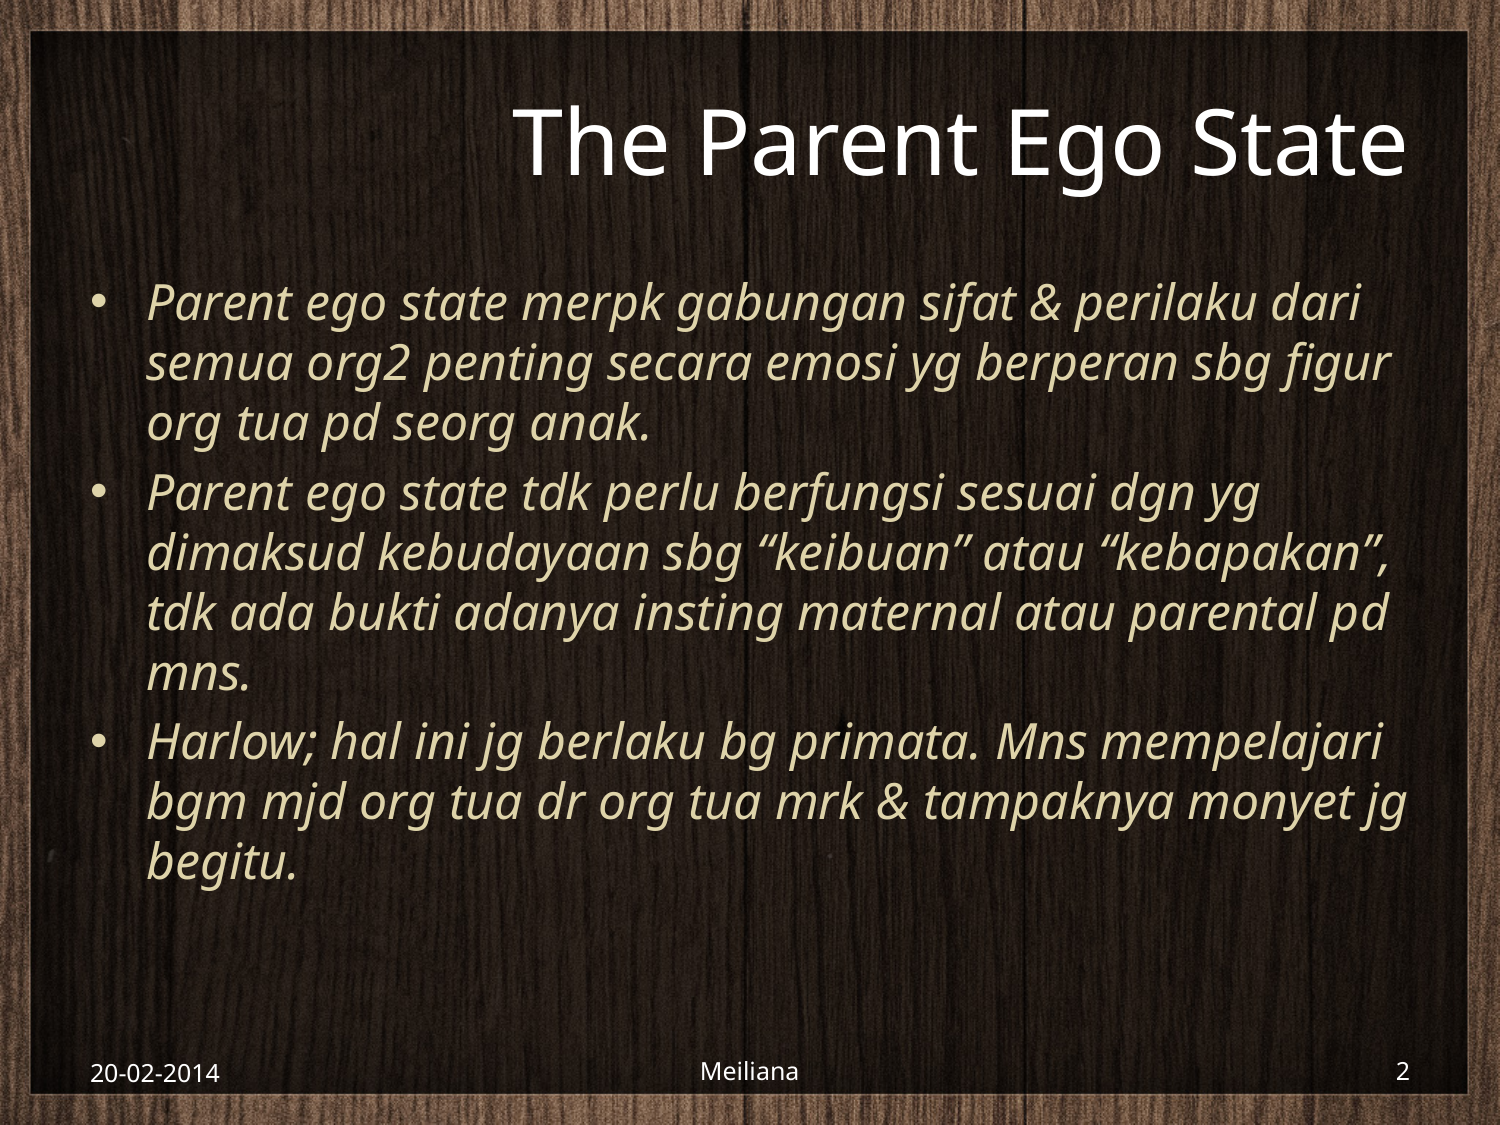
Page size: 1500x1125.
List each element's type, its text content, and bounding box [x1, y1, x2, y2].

slide_number 2 [1074, 1042, 1425, 1103]
list Parent ego state merpk gabungan sifat & perilaku dari semua org2 penting secara emosi yg berperan sbg figur org tua pd seorg anak. Parent ego state tdk perlu berfungsi sesuai dgn yg dimaksud kebudayaan sbg “keibuan” atau “kebapakan”, tdk ada bukti adanya insting maternal atau parental pd mns. Harlow; hal ini jg berlaku bg primata. Mns mempelajari bgm mjd org tua dr org tua mrk & tampaknya monyet jg begitu. [75, 262, 1425, 1005]
title The Parent Ego State [75, 45, 1425, 233]
picture [0, 0, 1500, 1125]
footer Meiliana [512, 1042, 988, 1103]
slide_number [75, 1042, 425, 1103]
